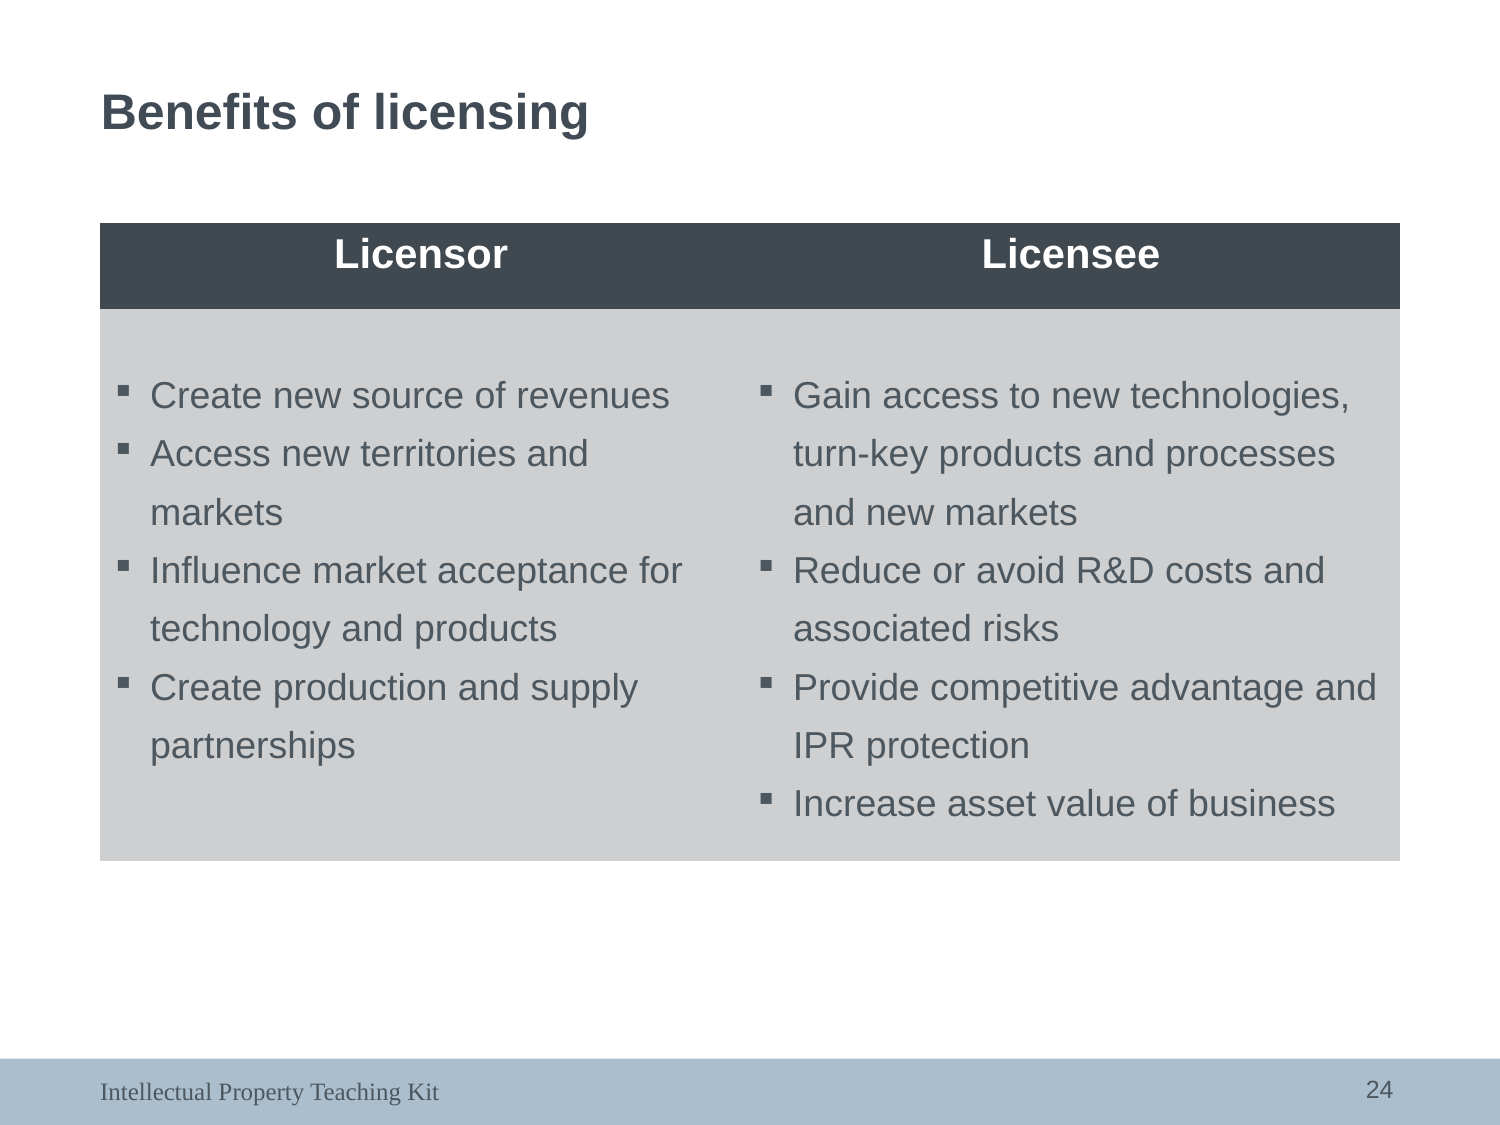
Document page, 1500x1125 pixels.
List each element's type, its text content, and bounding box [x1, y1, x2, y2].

table_cell Create new source of revenues Access new territories and markets Influence market acceptance for technology and products Create production and supply partnerships [100, 309, 743, 861]
title Benefits of licensing [85, 71, 1386, 226]
table_cell Gain access to new technologies, turn-key products and processes and new markets Reduce or avoid R&D costs and associated risks Provide competitive advantage and IPR protection Increase asset value of business [743, 309, 1400, 861]
text_box 24 [1269, 1070, 1394, 1106]
table_header Licensor [100, 223, 743, 309]
footer Intellectual Property Teaching Kit [100, 1074, 988, 1125]
table_header Licensee [743, 223, 1400, 309]
